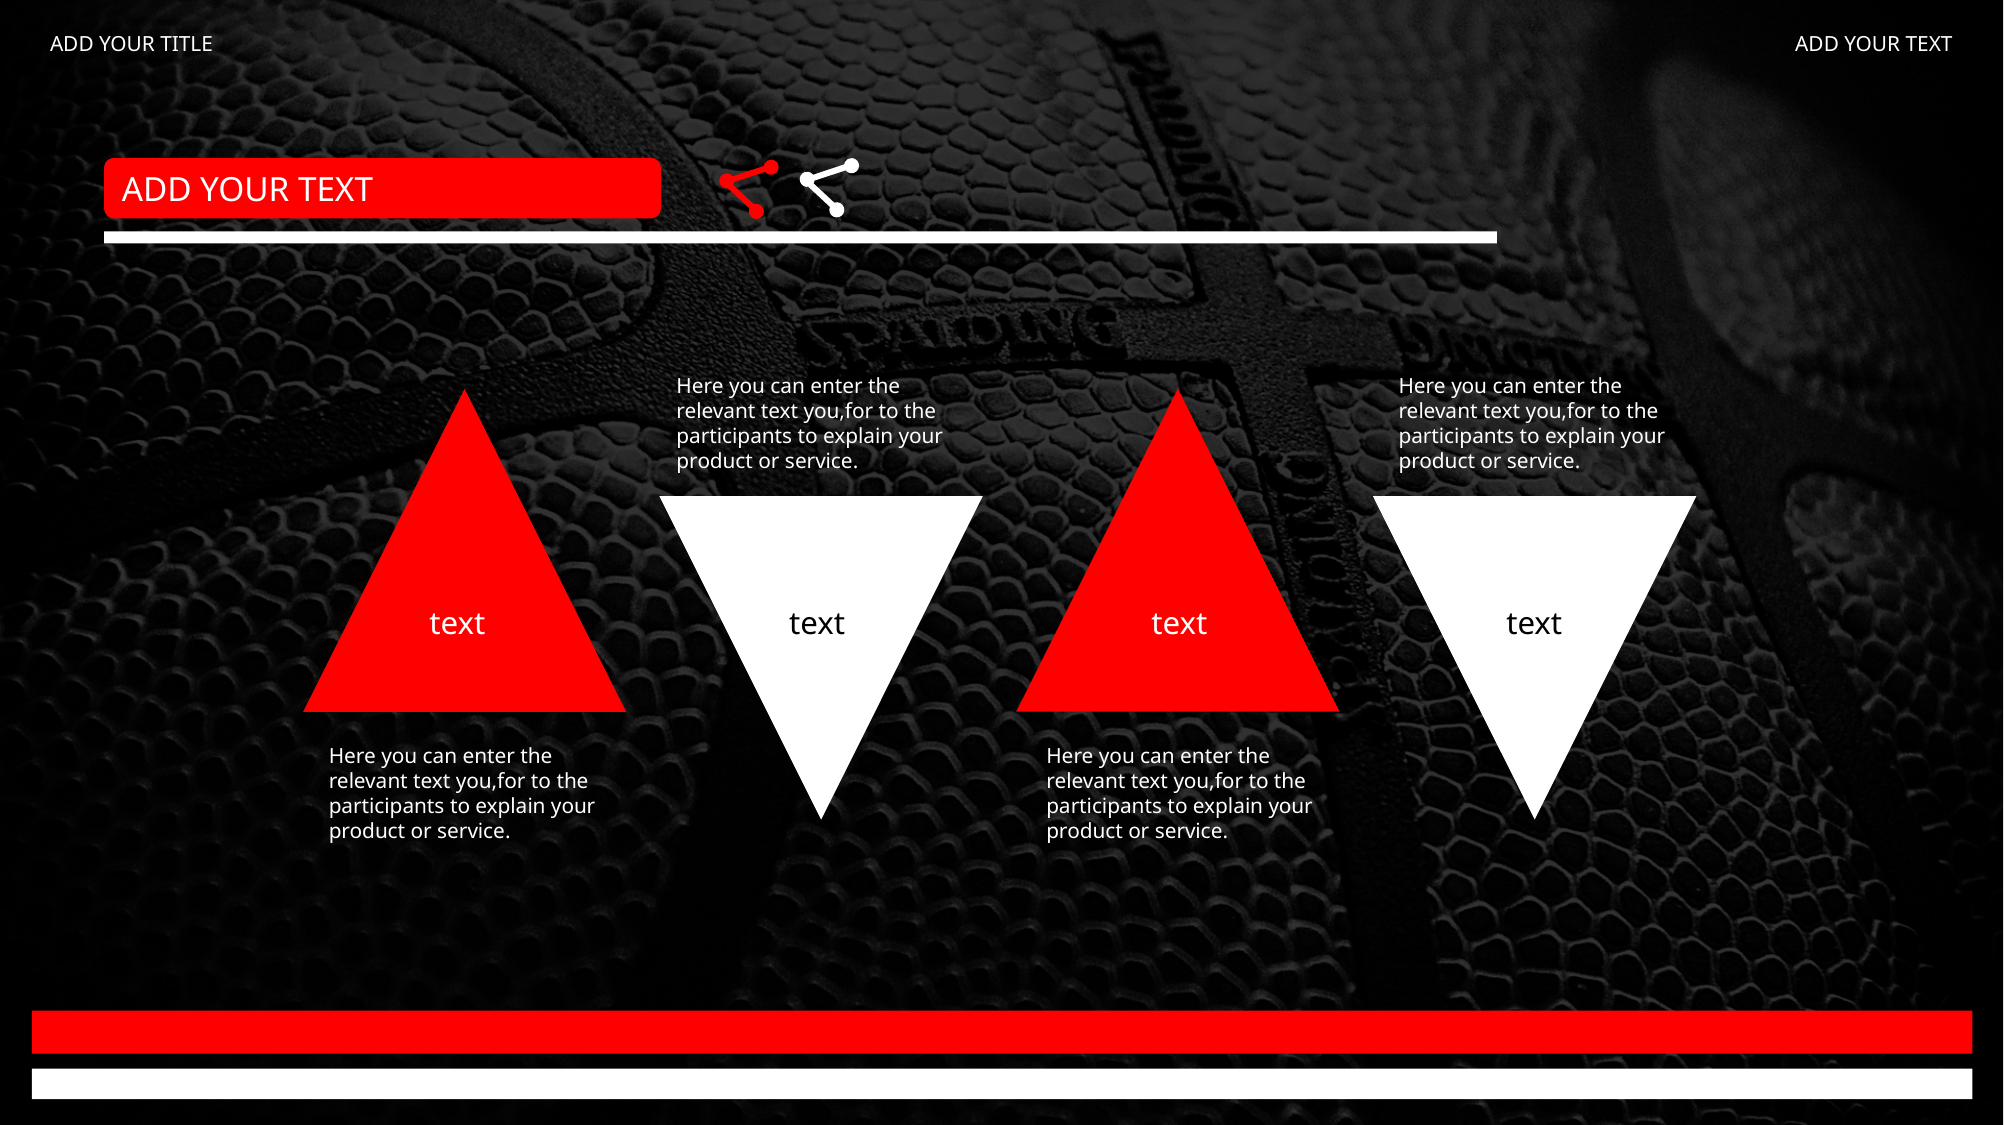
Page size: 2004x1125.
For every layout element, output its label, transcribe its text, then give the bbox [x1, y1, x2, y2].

text_box ADD YOUR TITLE [35, 23, 228, 64]
text_box [1016, 388, 1340, 712]
text_box text [1125, 590, 1234, 654]
text_box [719, 159, 779, 219]
text_box [799, 158, 860, 218]
text_box Here you can enter the relevant text you,for to the participants to explain your product or service. [303, 729, 627, 856]
text_box [31, 1010, 1973, 1054]
text_box text [1480, 590, 1589, 654]
text_box ADD YOUR TEXT [1780, 23, 1968, 64]
text_box Here you can enter the relevant text you,for to the participants to explain your product or service. [650, 360, 975, 486]
text_box [104, 231, 1497, 244]
text_box Here you can enter the relevant text you,for to the participants to explain your product or service. [1020, 729, 1344, 856]
text_box [303, 388, 627, 712]
text_box [659, 496, 983, 820]
text_box text [403, 590, 512, 654]
picture [0, 0, 2004, 1125]
text_box Here you can enter the relevant text you,for to the participants to explain your product or service. [1372, 360, 1696, 486]
text_box [31, 1068, 1973, 1100]
text_box ADD YOUR TEXT [104, 157, 661, 219]
text_box text [763, 590, 872, 654]
text_box [1372, 496, 1697, 820]
